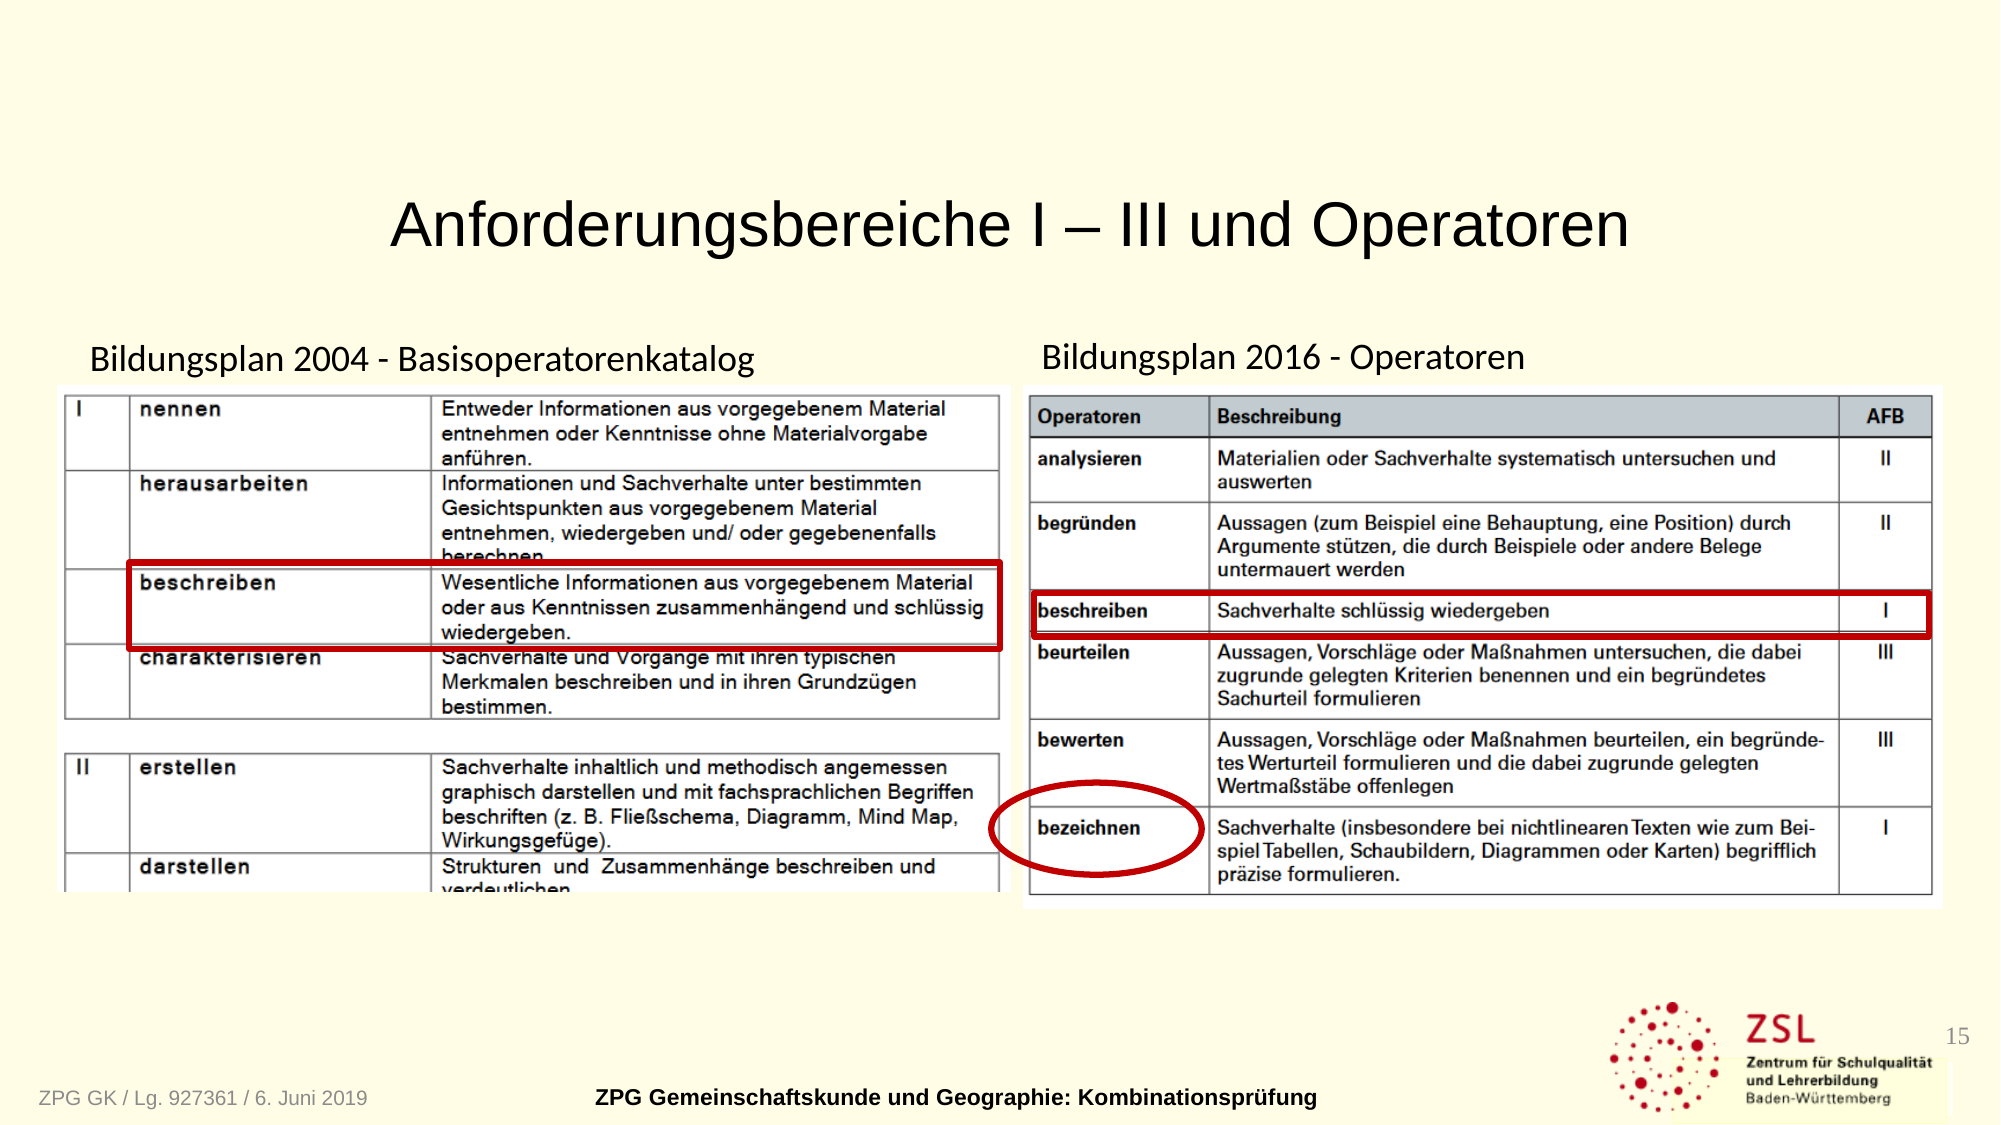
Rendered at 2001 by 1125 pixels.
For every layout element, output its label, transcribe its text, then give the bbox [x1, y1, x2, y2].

picture [1023, 385, 1943, 909]
text_box Bildungsplan 2004 - Basisoperatorenkatalog [75, 326, 1000, 383]
picture [1609, 1002, 1935, 1114]
text_box Bildungsplan 2016 - Operatoren [1026, 324, 1952, 385]
slide_number 15 [1899, 1004, 1986, 1065]
text_box Anforderungsbereiche I – III und Operatoren [149, 175, 1875, 268]
text_box ZPG GK / Lg. 927361 / 6. Juni 2019 [23, 1066, 843, 1125]
picture [1947, 1065, 1953, 1116]
picture [56, 385, 1012, 892]
